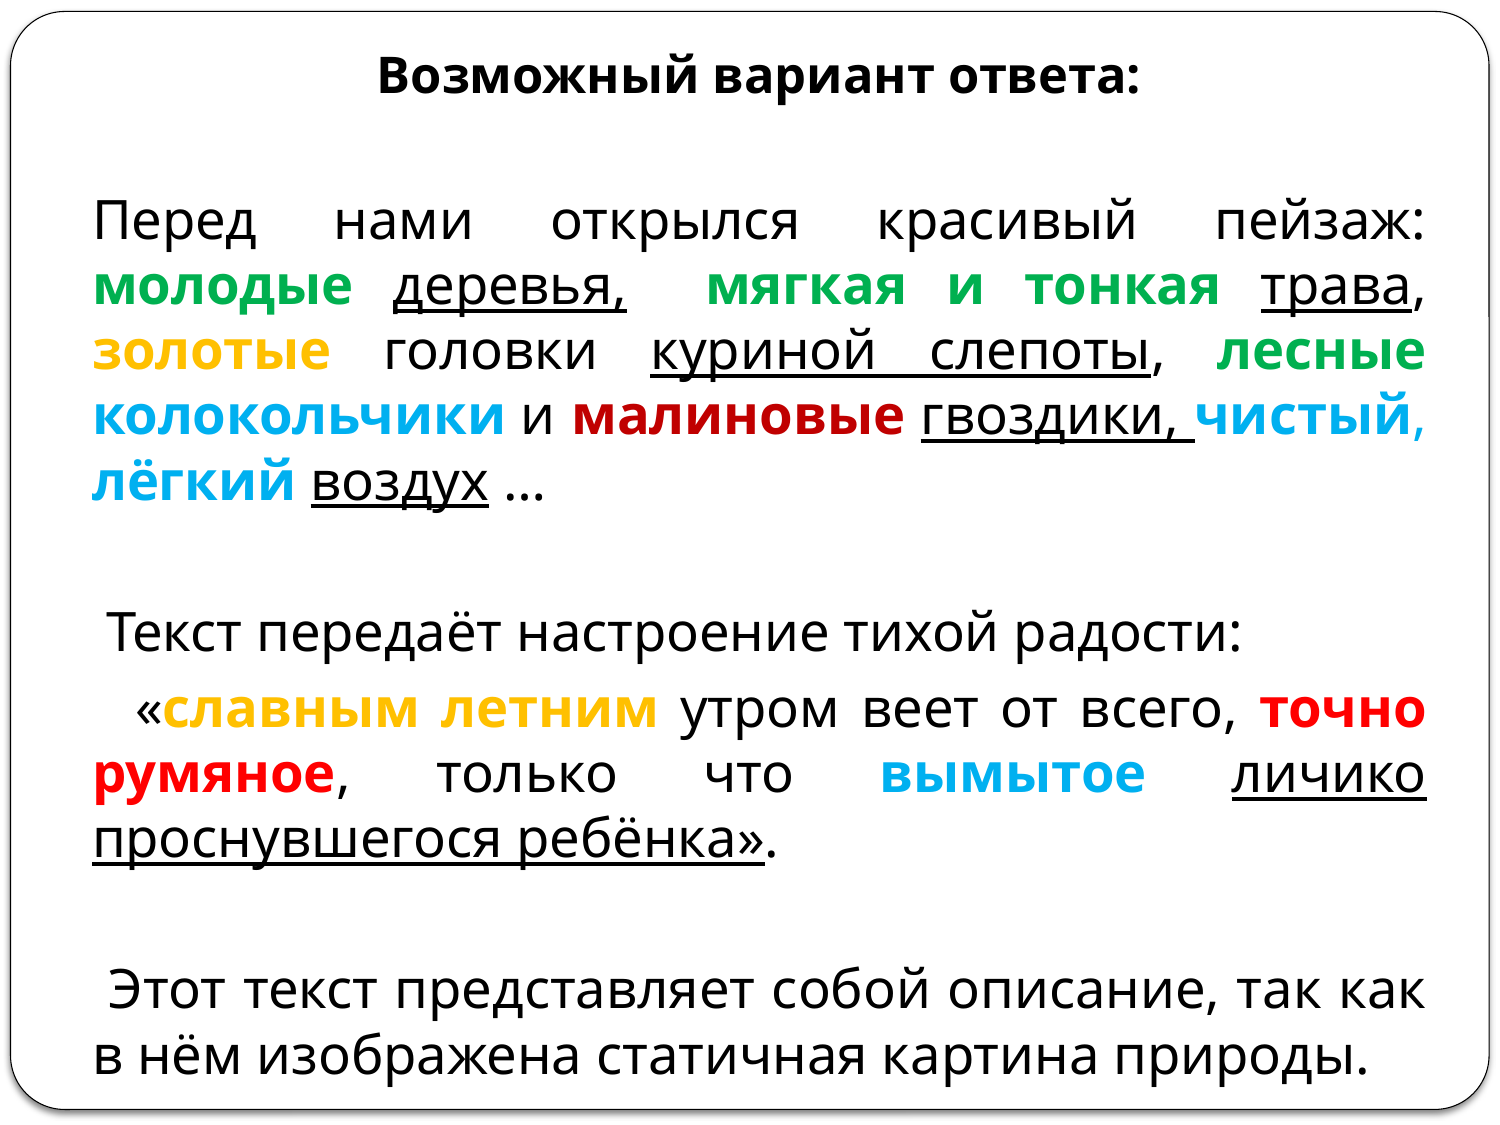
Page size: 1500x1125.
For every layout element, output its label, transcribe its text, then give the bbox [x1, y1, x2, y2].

list Возможный вариант ответа: Перед нами открылся красивый пейзаж: молодые деревья, мягкая и тонкая трава, золотые головки куриной слепоты, лесные колокольчики и малиновые гвоздики, чистый, лёгкий воздух … Текст передаёт настроение тихой радости: «славным летним утром веет от всего, точно румяное, только что вымытое личико проснувшегося ребёнка». Этот текст представляет собой описание, так как в нём изображена статичная картина природы. [35, 35, 1442, 1125]
